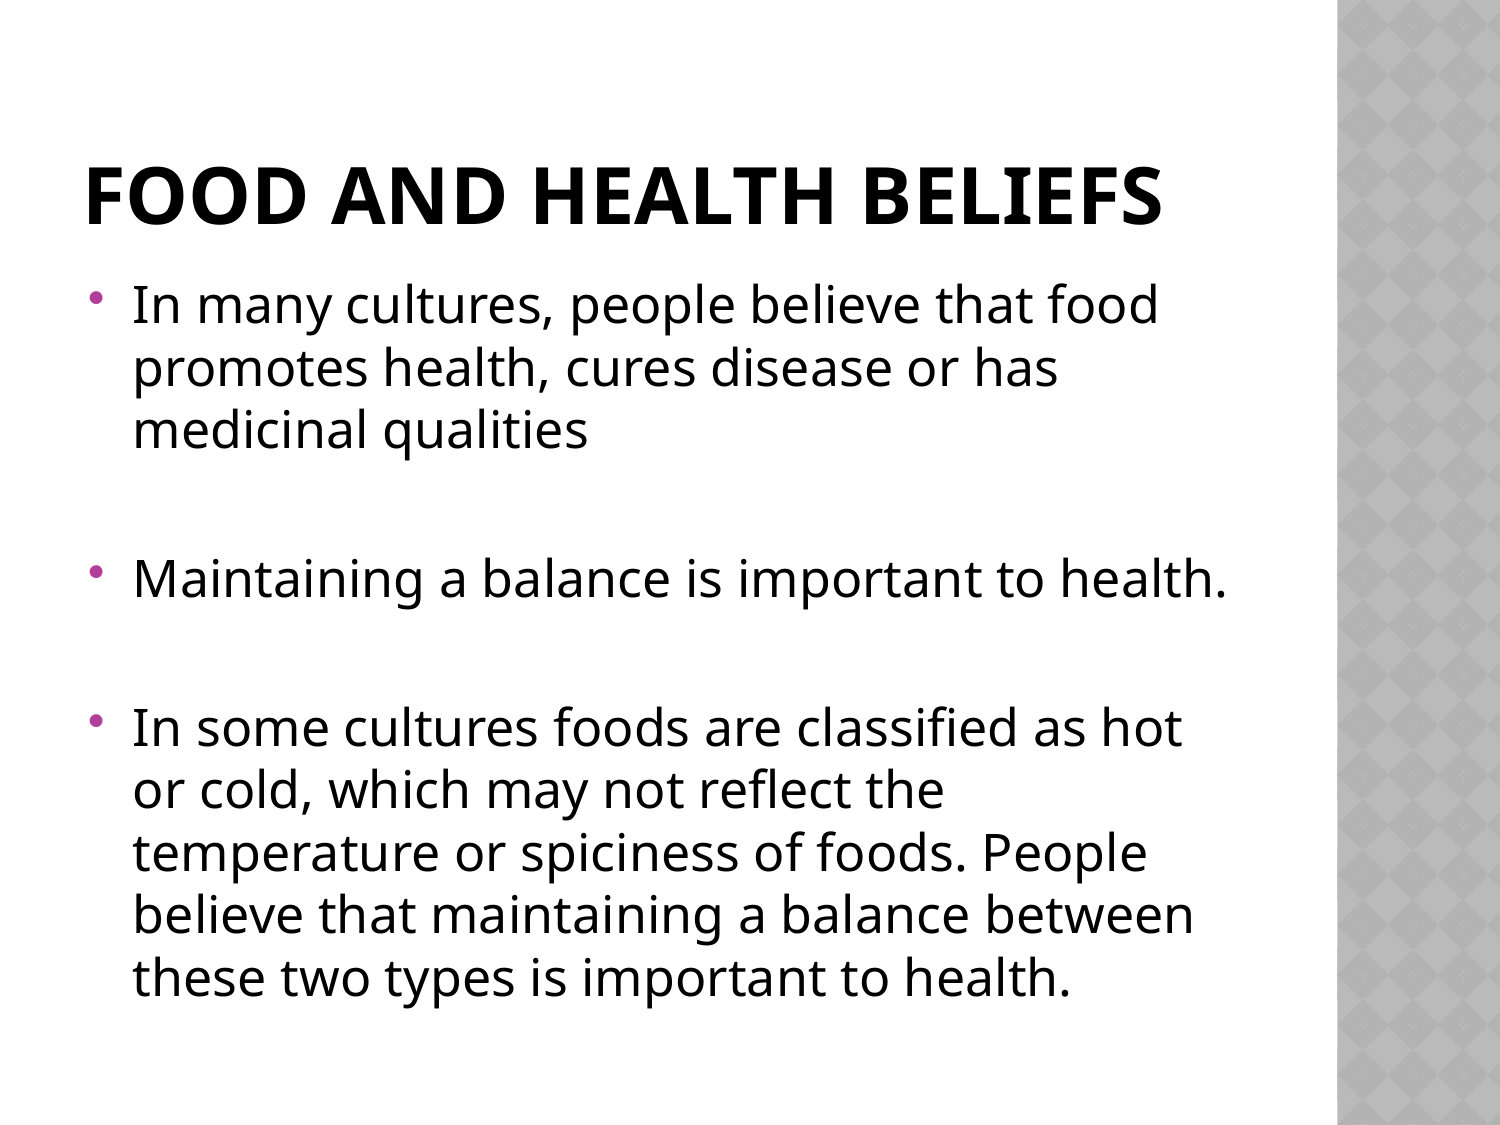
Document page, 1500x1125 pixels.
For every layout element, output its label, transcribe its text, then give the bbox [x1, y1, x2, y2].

list In many cultures, people believe that food promotes health, cures disease or has medicinal qualities Maintaining a balance is important to health. In some cultures foods are classified as hot or cold, which may not reflect the temperature or spiciness of foods. People believe that maintaining a balance between these two types is important to health. [75, 264, 1263, 1059]
title Food and Health Beliefs [75, 52, 1263, 240]
